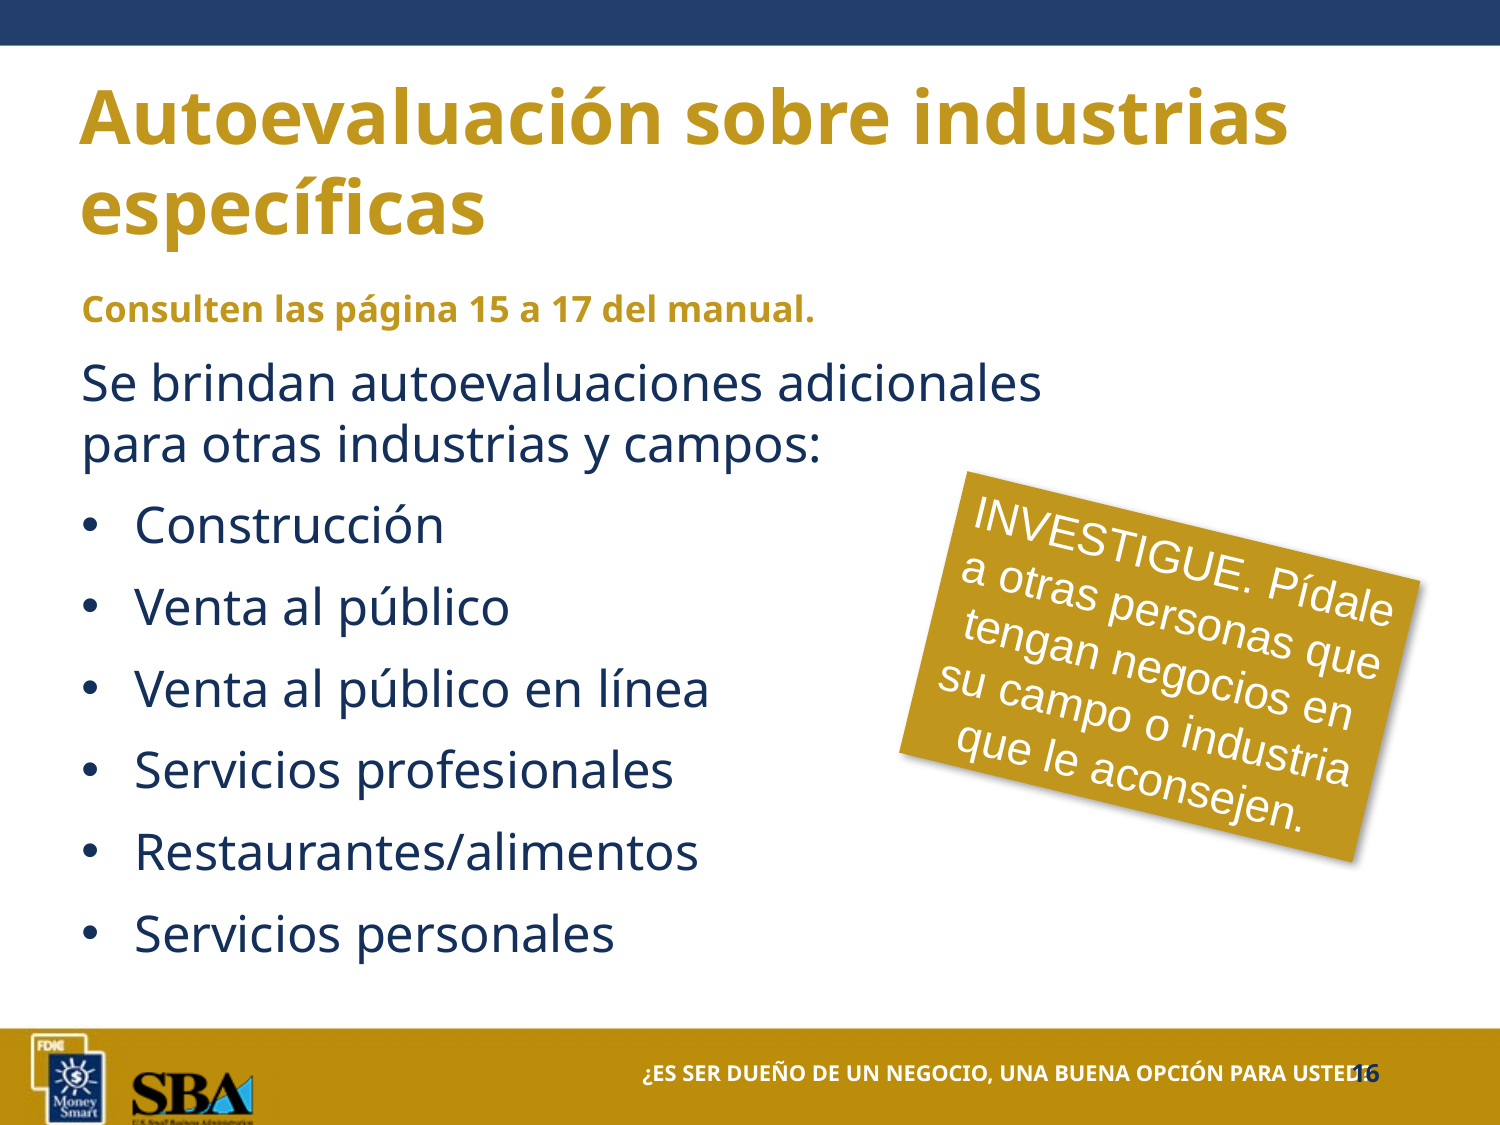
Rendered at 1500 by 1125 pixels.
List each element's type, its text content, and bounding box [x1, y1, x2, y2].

picture [0, 0, 1500, 1125]
list Consulten las página 15 a 17 del manual. Se brindan autoevaluaciones adicionales para otras industrias y campos: Construcción Venta al público Venta al público en línea Servicios profesionales Restaurantes/alimentos Servicios personales [66, 278, 1155, 975]
title Autoevaluación sobre industrias específicas [64, 62, 1415, 163]
text_box INVESTIGUE. Pídale a otras personas que tengan negocios en su campo o industria que le aconsejen. [899, 471, 1421, 863]
